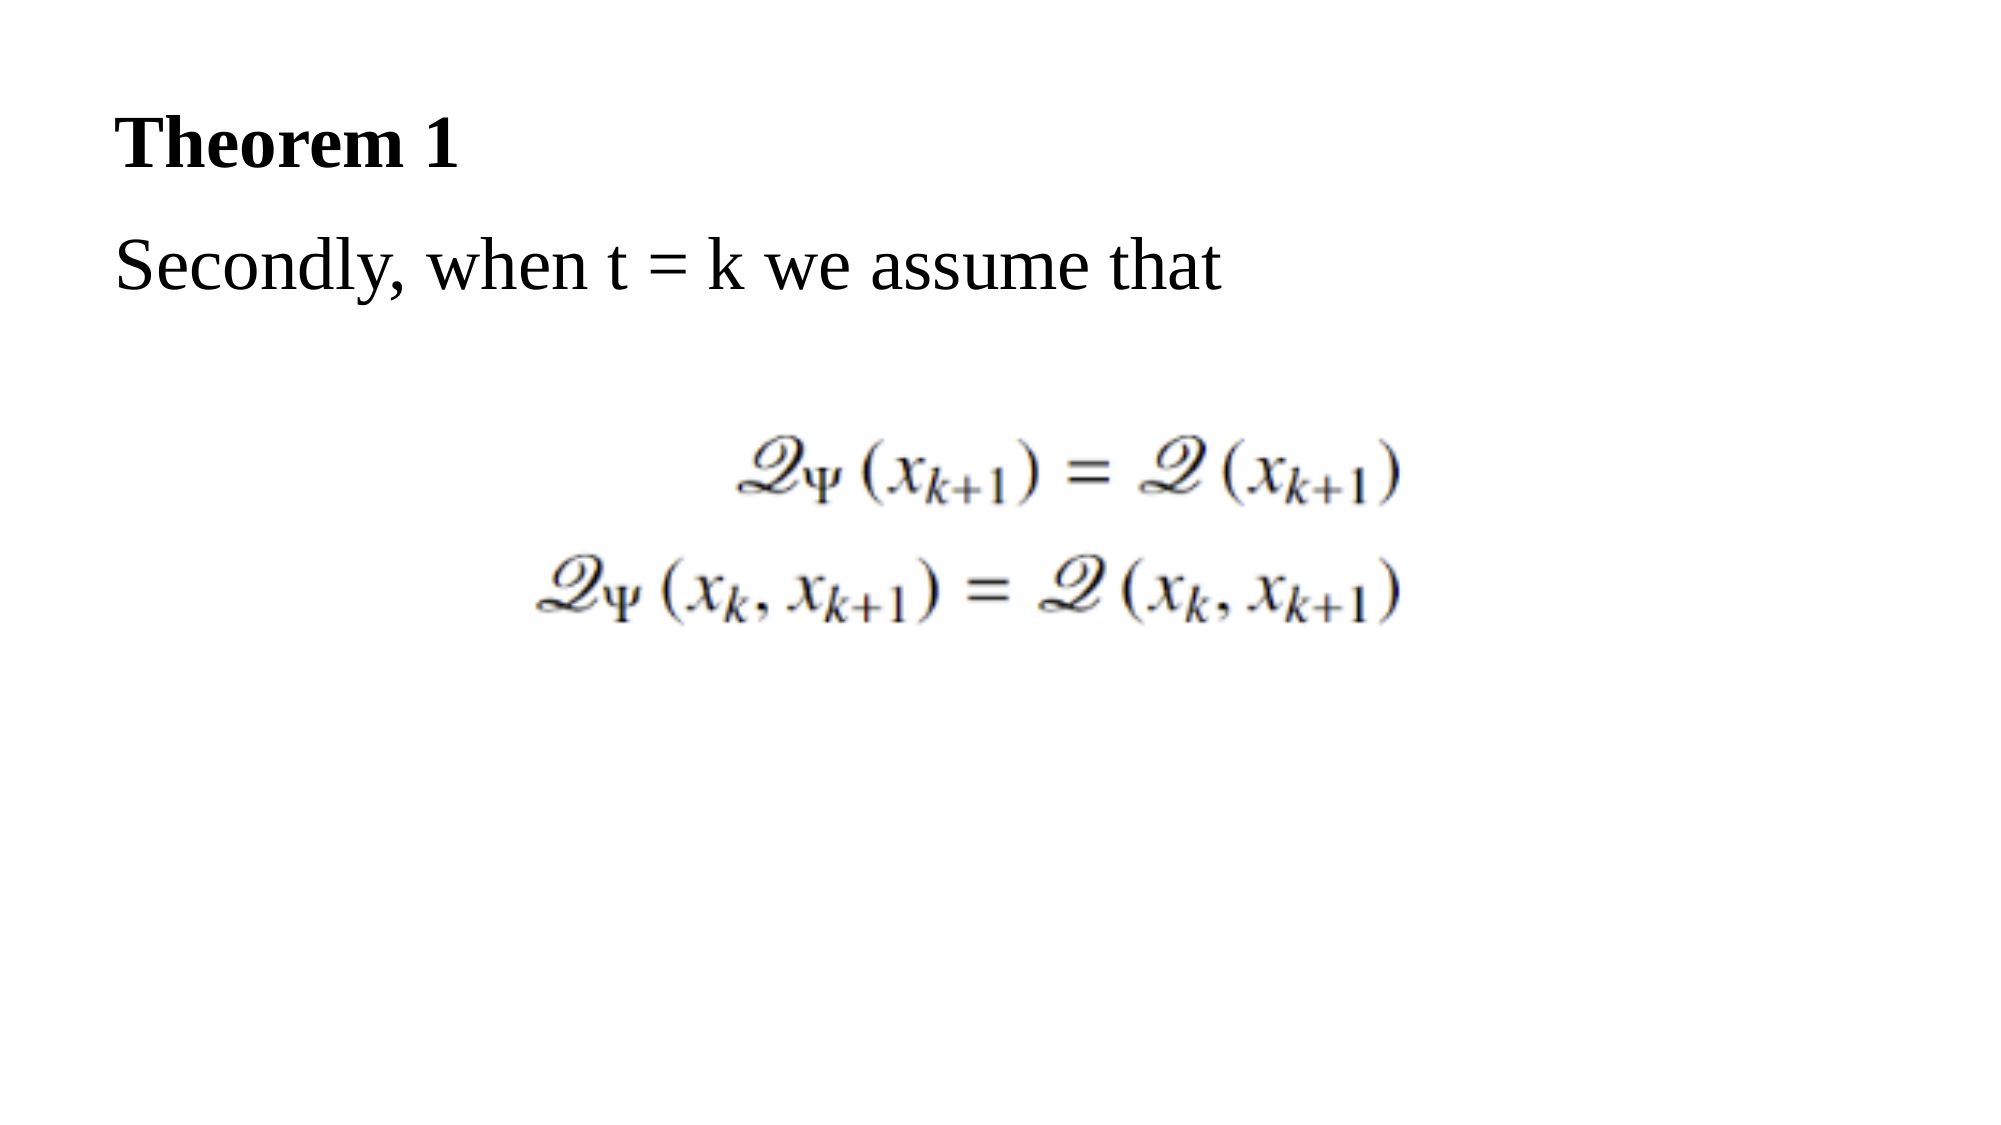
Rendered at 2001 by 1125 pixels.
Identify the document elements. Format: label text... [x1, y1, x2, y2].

text_box Theorem 1 [99, 85, 1100, 207]
picture [476, 398, 1474, 691]
text_box Secondly, when t = k we assume that [99, 207, 1282, 312]
